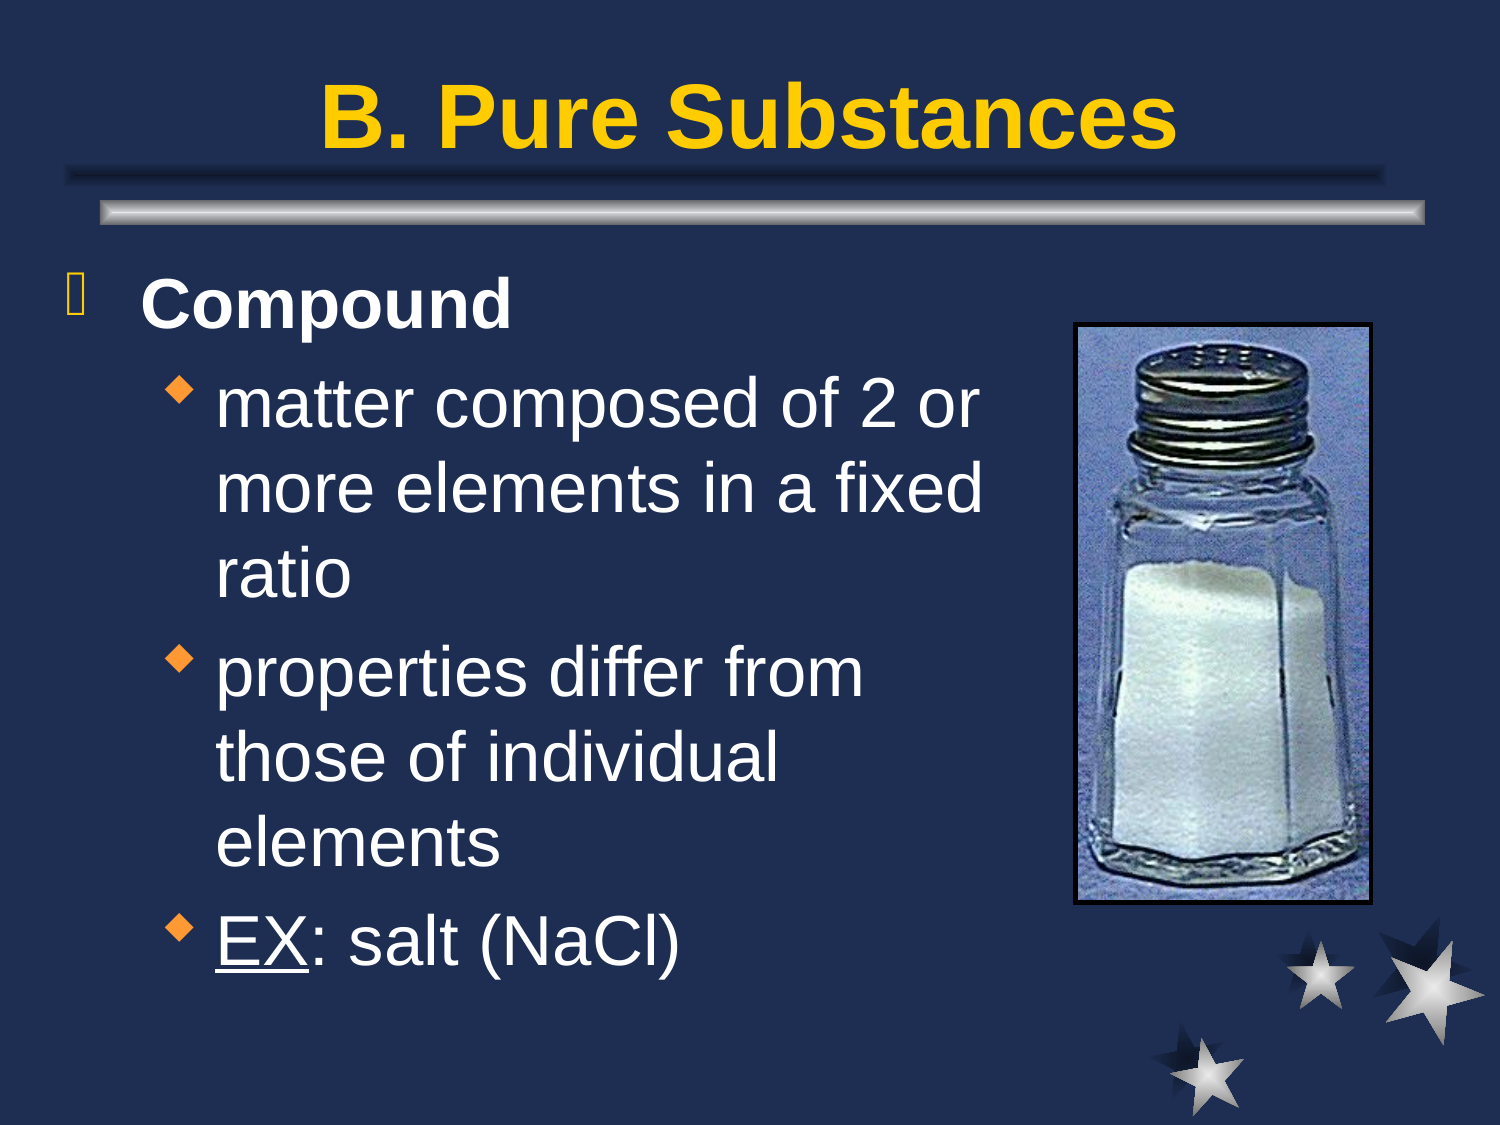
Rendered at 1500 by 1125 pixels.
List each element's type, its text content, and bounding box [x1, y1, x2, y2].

picture [1077, 326, 1369, 901]
title B. Pure Substances [112, 37, 1388, 176]
list Compound matter composed of 2 or more elements in a fixed ratio properties differ from those of individual elements EX: salt (NaCl) [49, 249, 1041, 1076]
